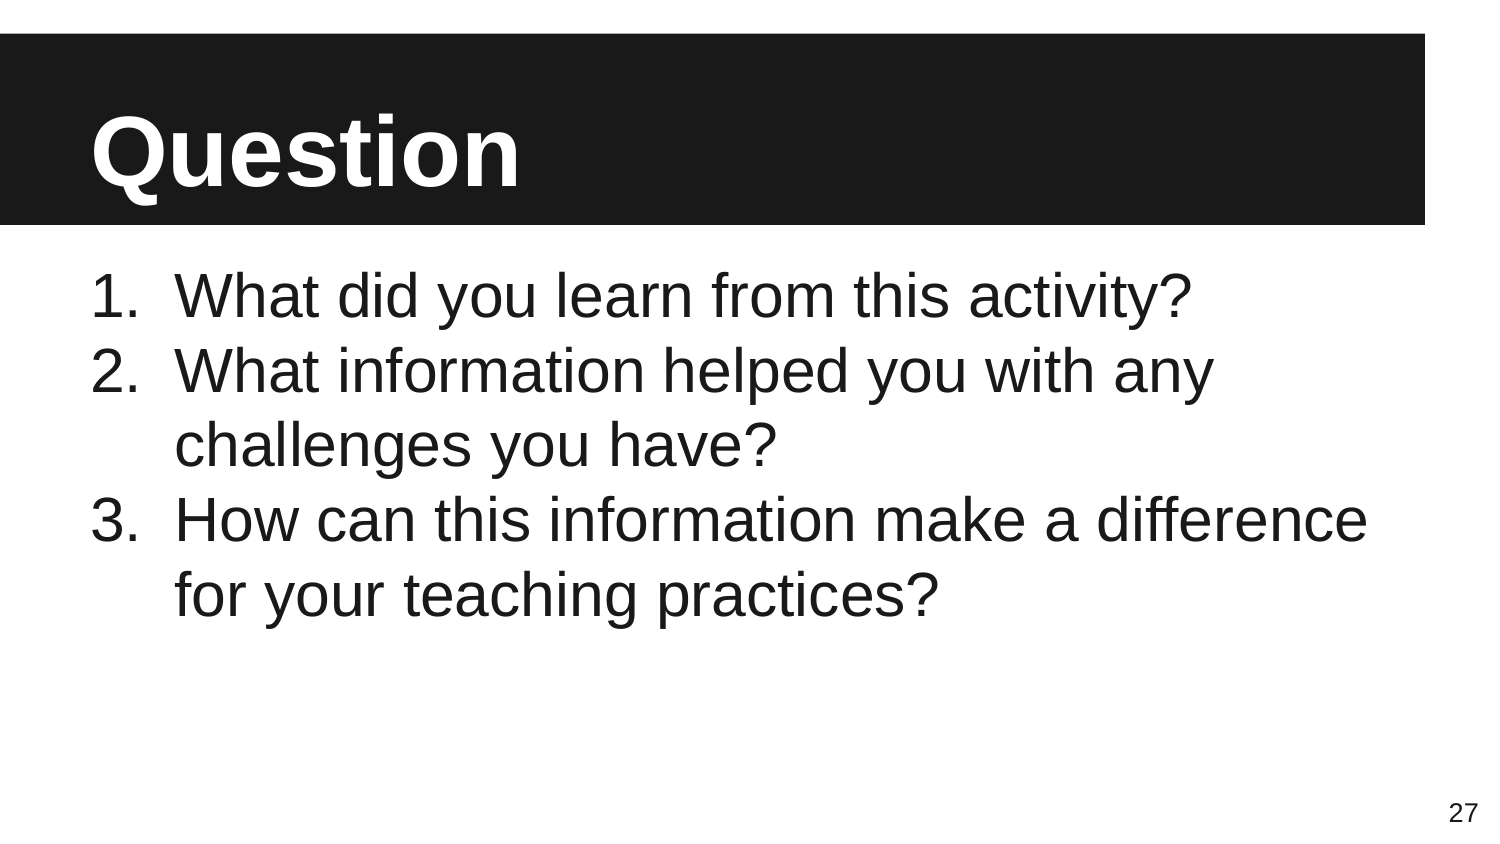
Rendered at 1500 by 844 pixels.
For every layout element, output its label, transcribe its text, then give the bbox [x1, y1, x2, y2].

title Question [75, 33, 1425, 221]
slide_number 27 [1403, 779, 1494, 844]
list What did you learn from this activity? What information helped you with any challenges you have? How can this information make a difference for your teaching practices? [75, 239, 1425, 808]
